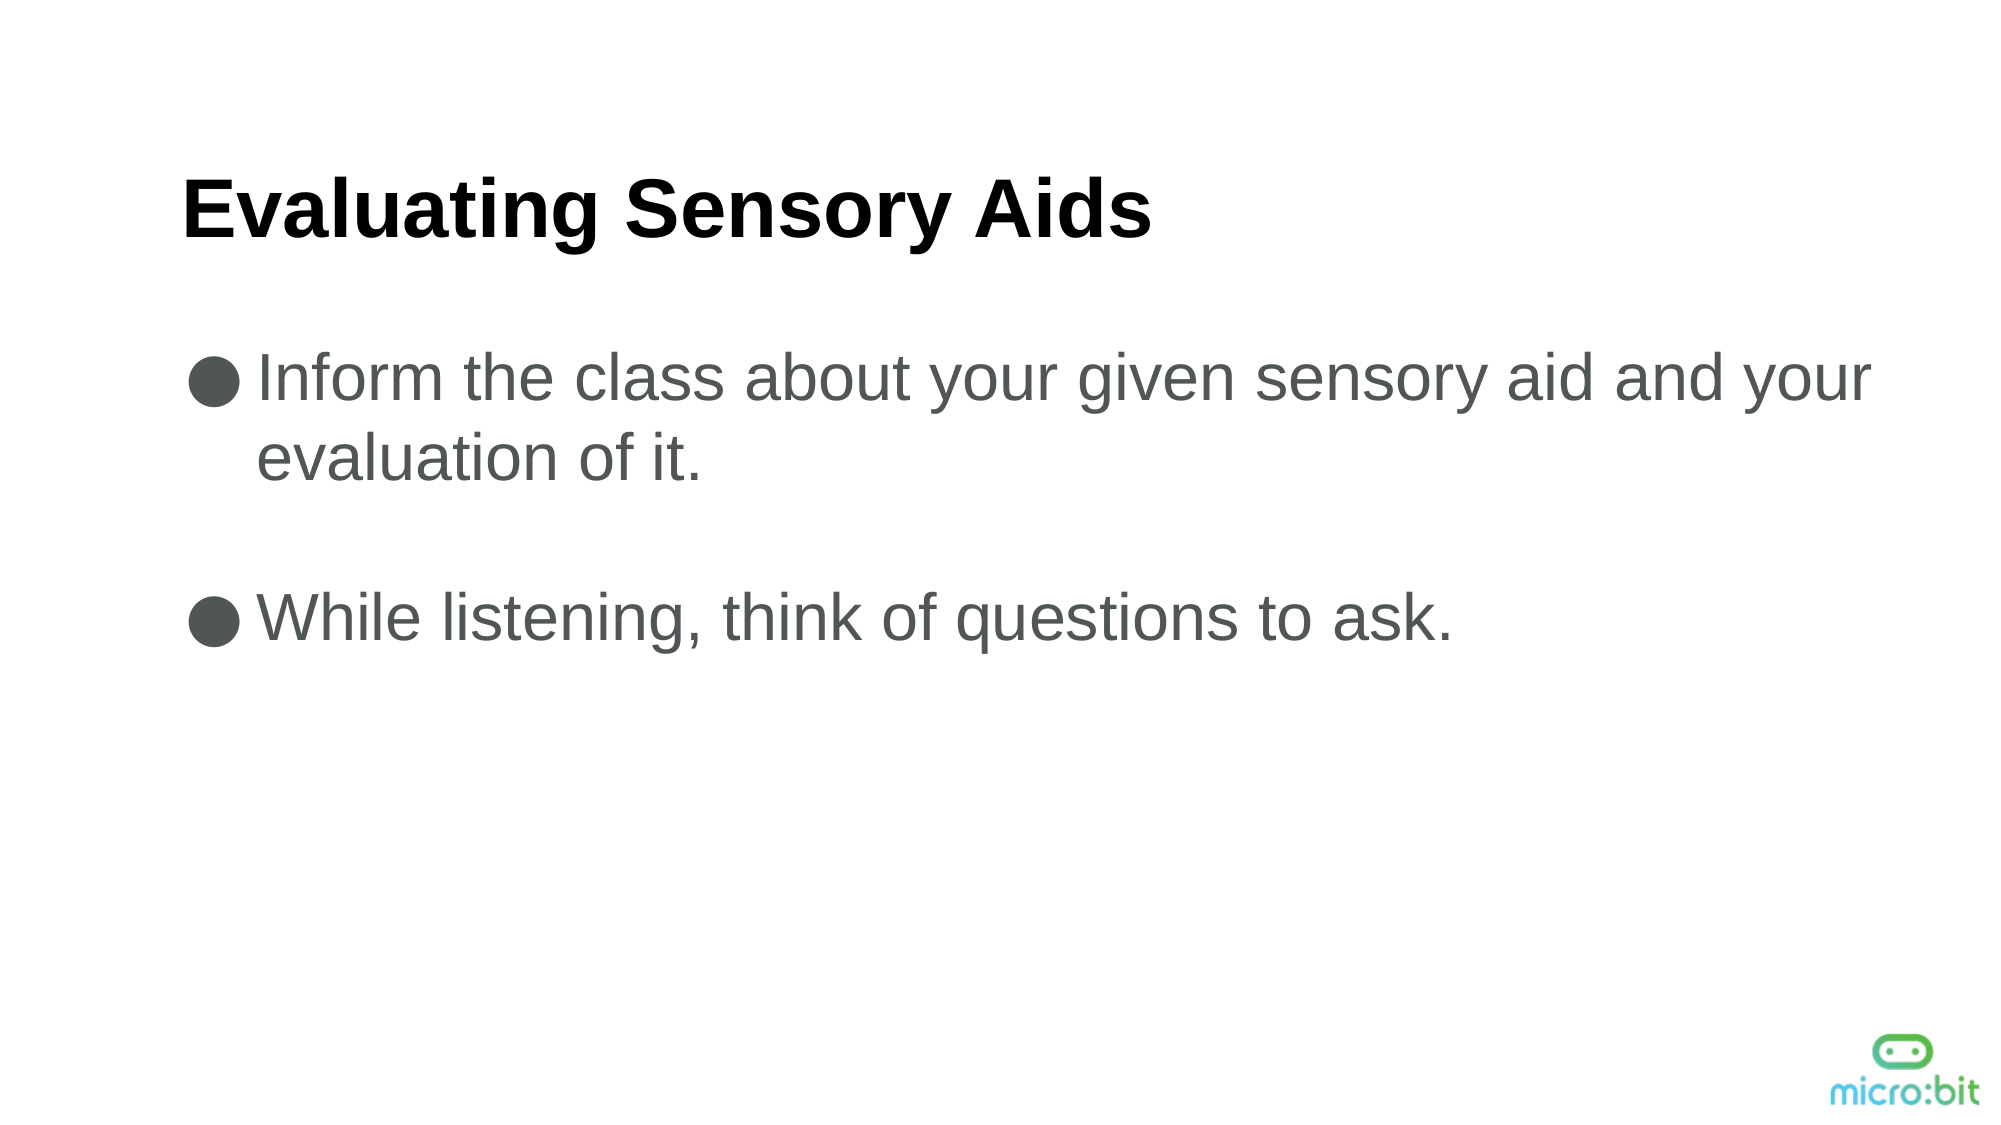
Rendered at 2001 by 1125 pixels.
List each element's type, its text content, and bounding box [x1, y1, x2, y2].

text_box Evaluating Sensory Aids Inform the class about your given sensory aid and your evaluation of it. While listening, think of questions to ask. [166, 60, 1918, 884]
picture [1830, 1029, 1980, 1106]
